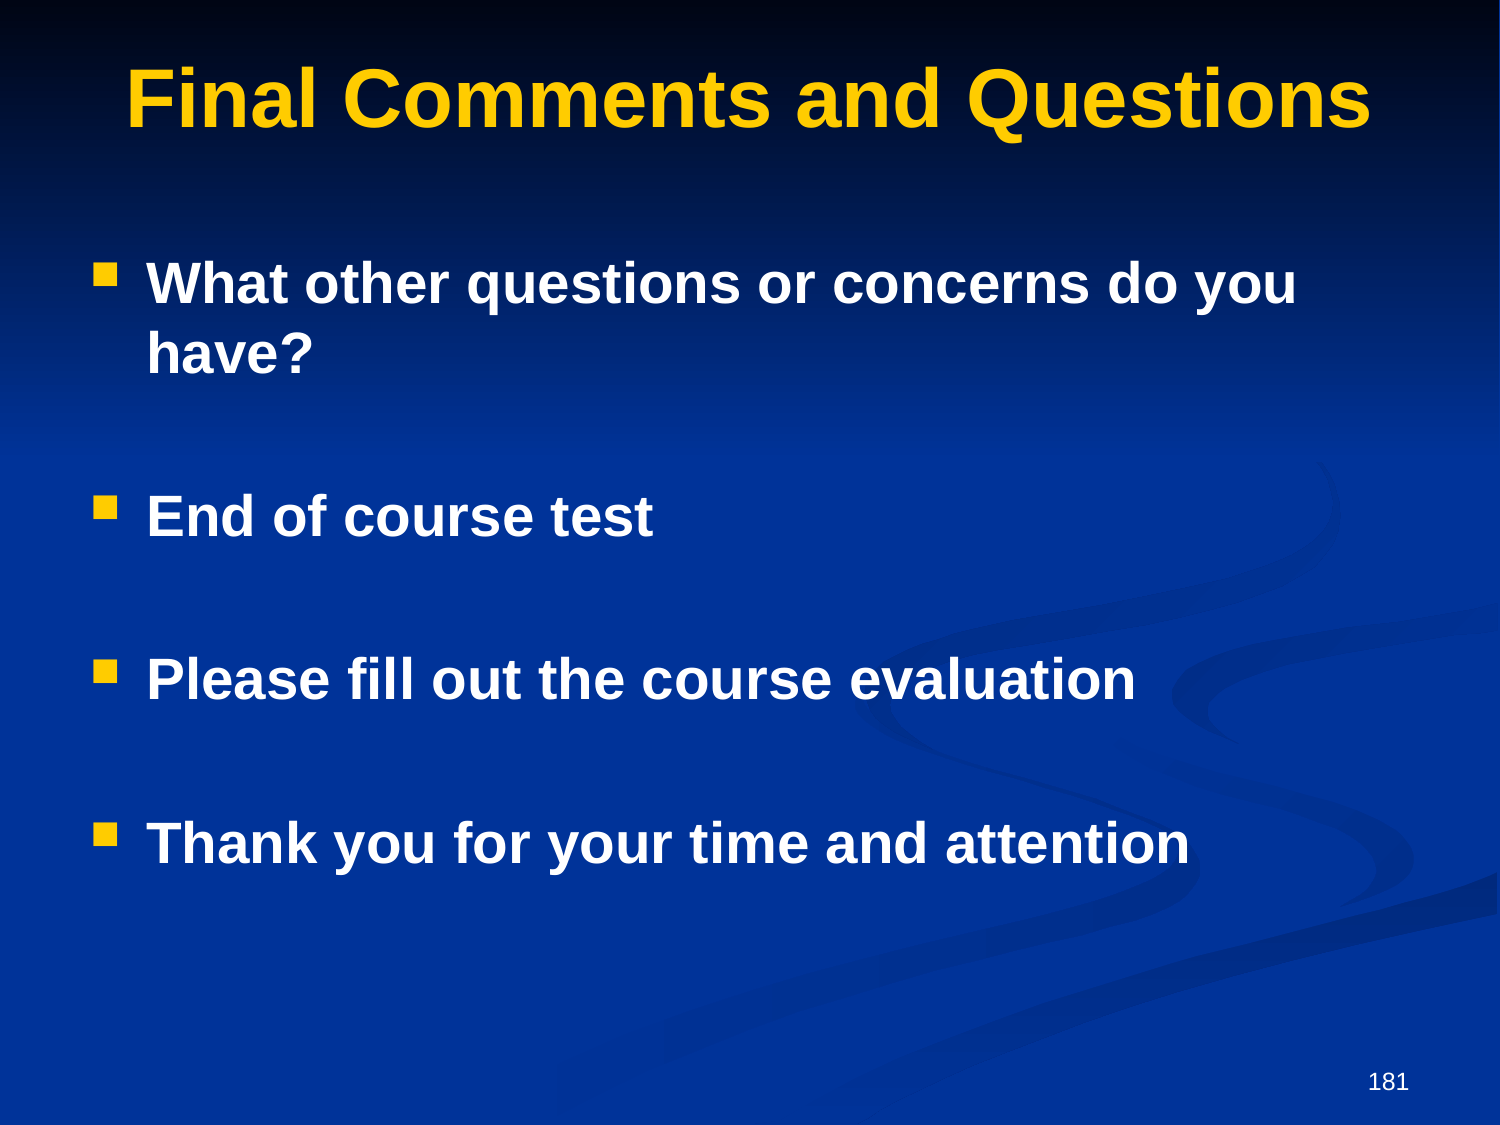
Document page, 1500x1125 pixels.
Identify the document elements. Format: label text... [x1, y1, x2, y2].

slide_number 181 [1074, 1038, 1426, 1104]
list What other questions or concerns do you have? End of course test Please fill out the course evaluation Thank you for your time and attention [74, 237, 1426, 1038]
title Final Comments and Questions [74, 0, 1426, 188]
